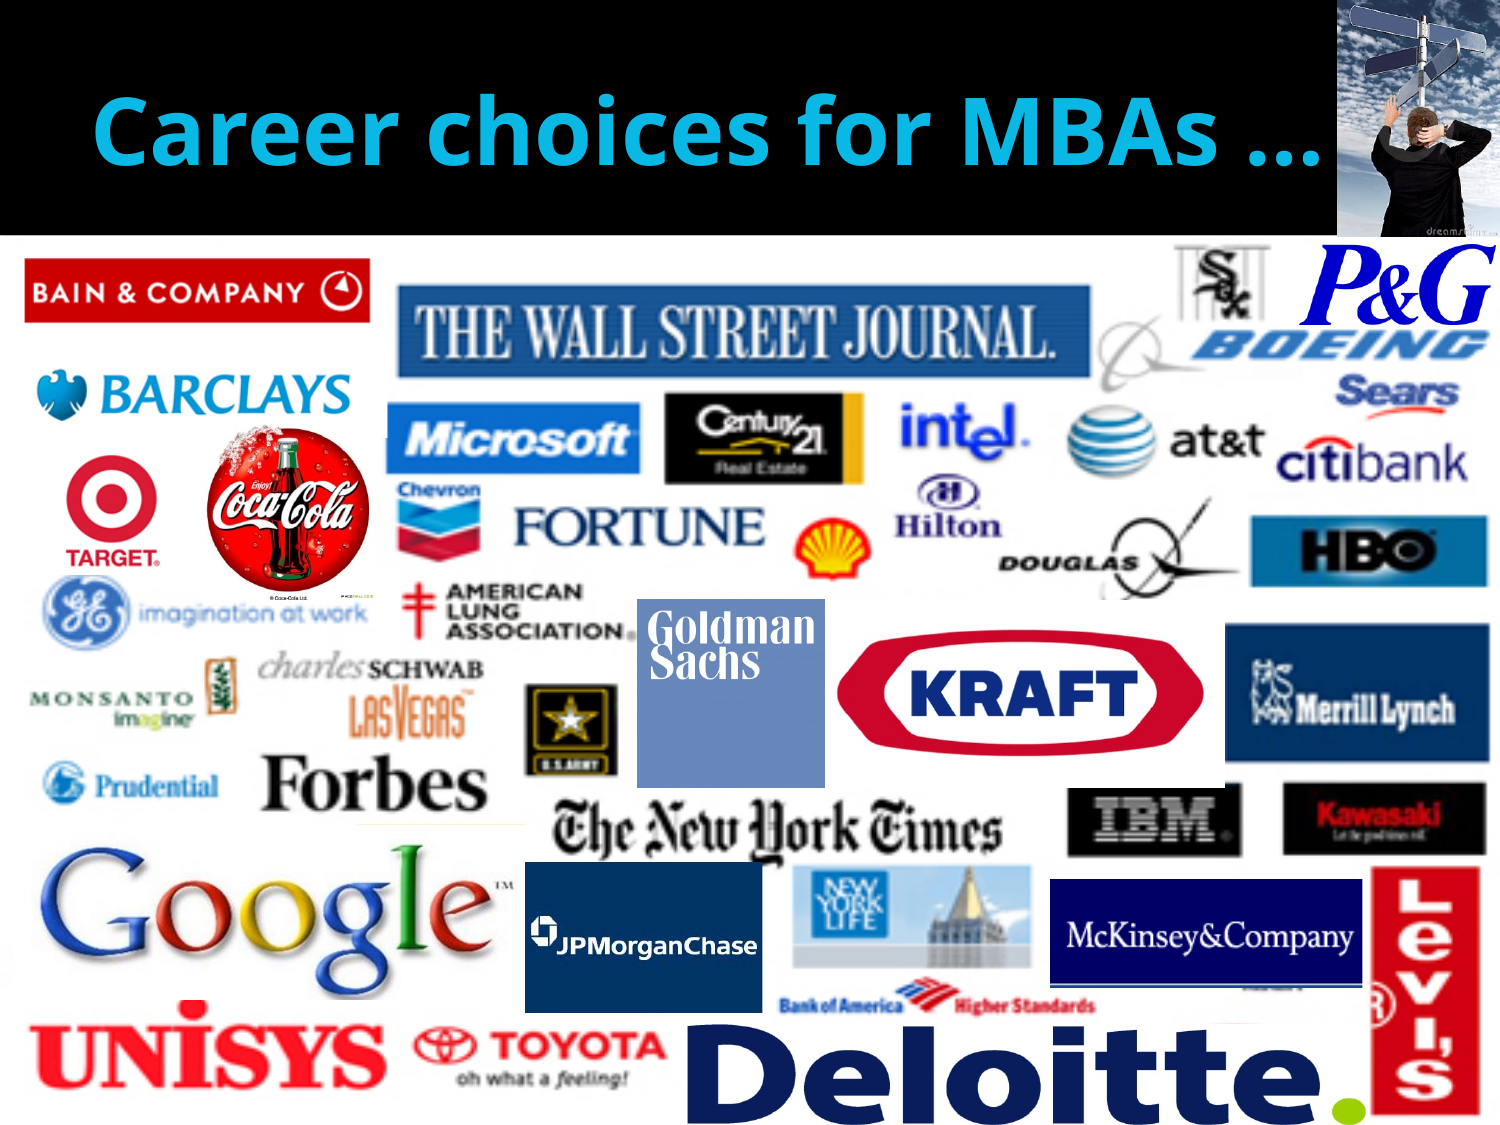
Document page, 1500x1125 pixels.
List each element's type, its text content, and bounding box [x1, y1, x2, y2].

title Career choices for MBAs … [75, 25, 1331, 231]
picture [0, 0, 1500, 1125]
